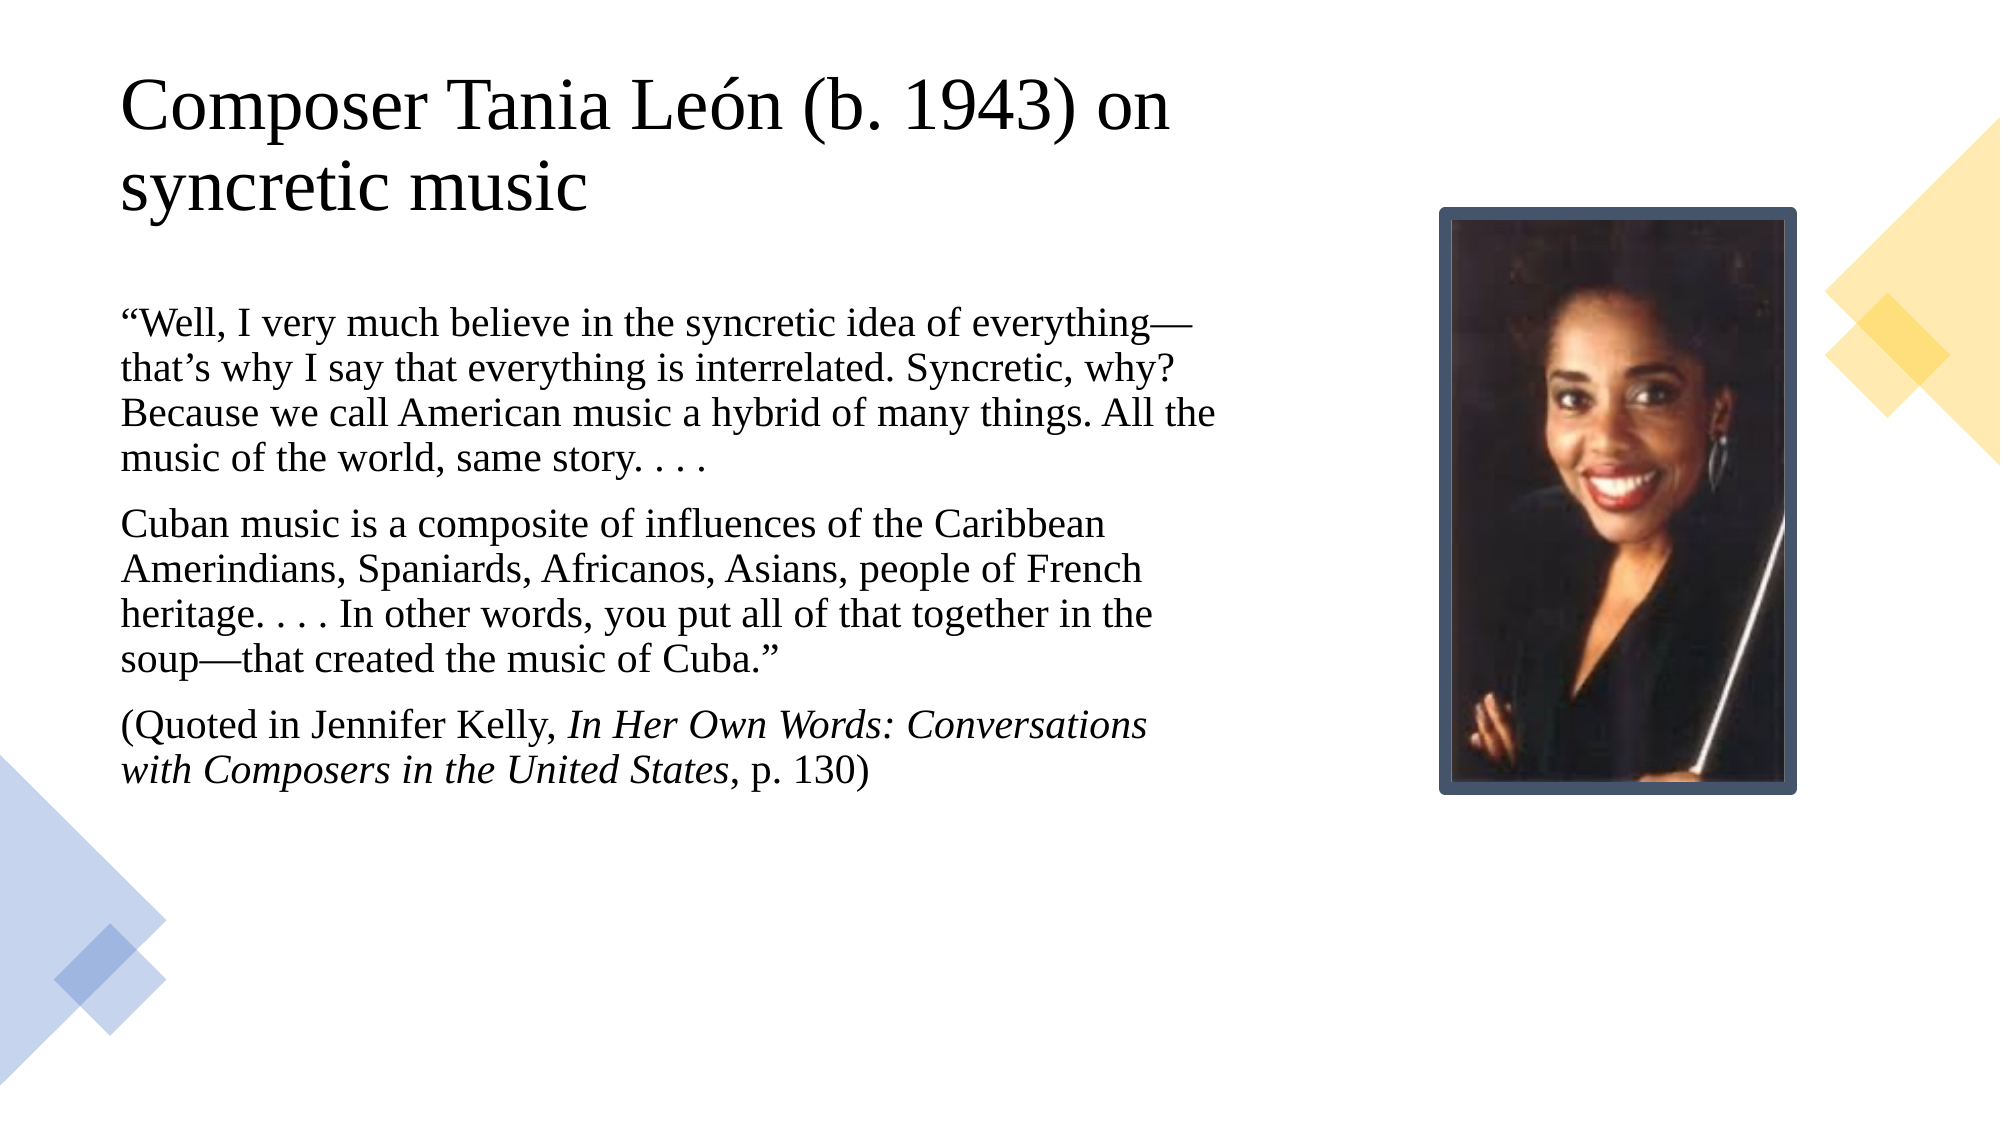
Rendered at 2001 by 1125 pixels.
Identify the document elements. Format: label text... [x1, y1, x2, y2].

text_box [52, 921, 168, 1038]
picture [1451, 219, 1785, 783]
text_box [0, 753, 168, 1088]
title Composer Tania León (b. 1943) on syncretic music [105, 52, 1236, 240]
list “Well, I very much believe in the syncretic idea of everything—that’s why I say that everything is interrelated. Syncretic, why? Because we call American music a hybrid of many things. All the music of the world, same story. . . . Cuban music is a composite of influences of the Caribbean Amerindians, Spaniards, Africanos, Asians, people of French heritage. . . . In other words, you put all of that together in the soup—that created the music of Cuba.” (Quoted in Jennifer Kelly, In Her Own Words: Conversations with Composers in the United States, p. 130) [105, 292, 1236, 1014]
text_box [0, 0, 2000, 1125]
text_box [1824, 116, 2000, 466]
